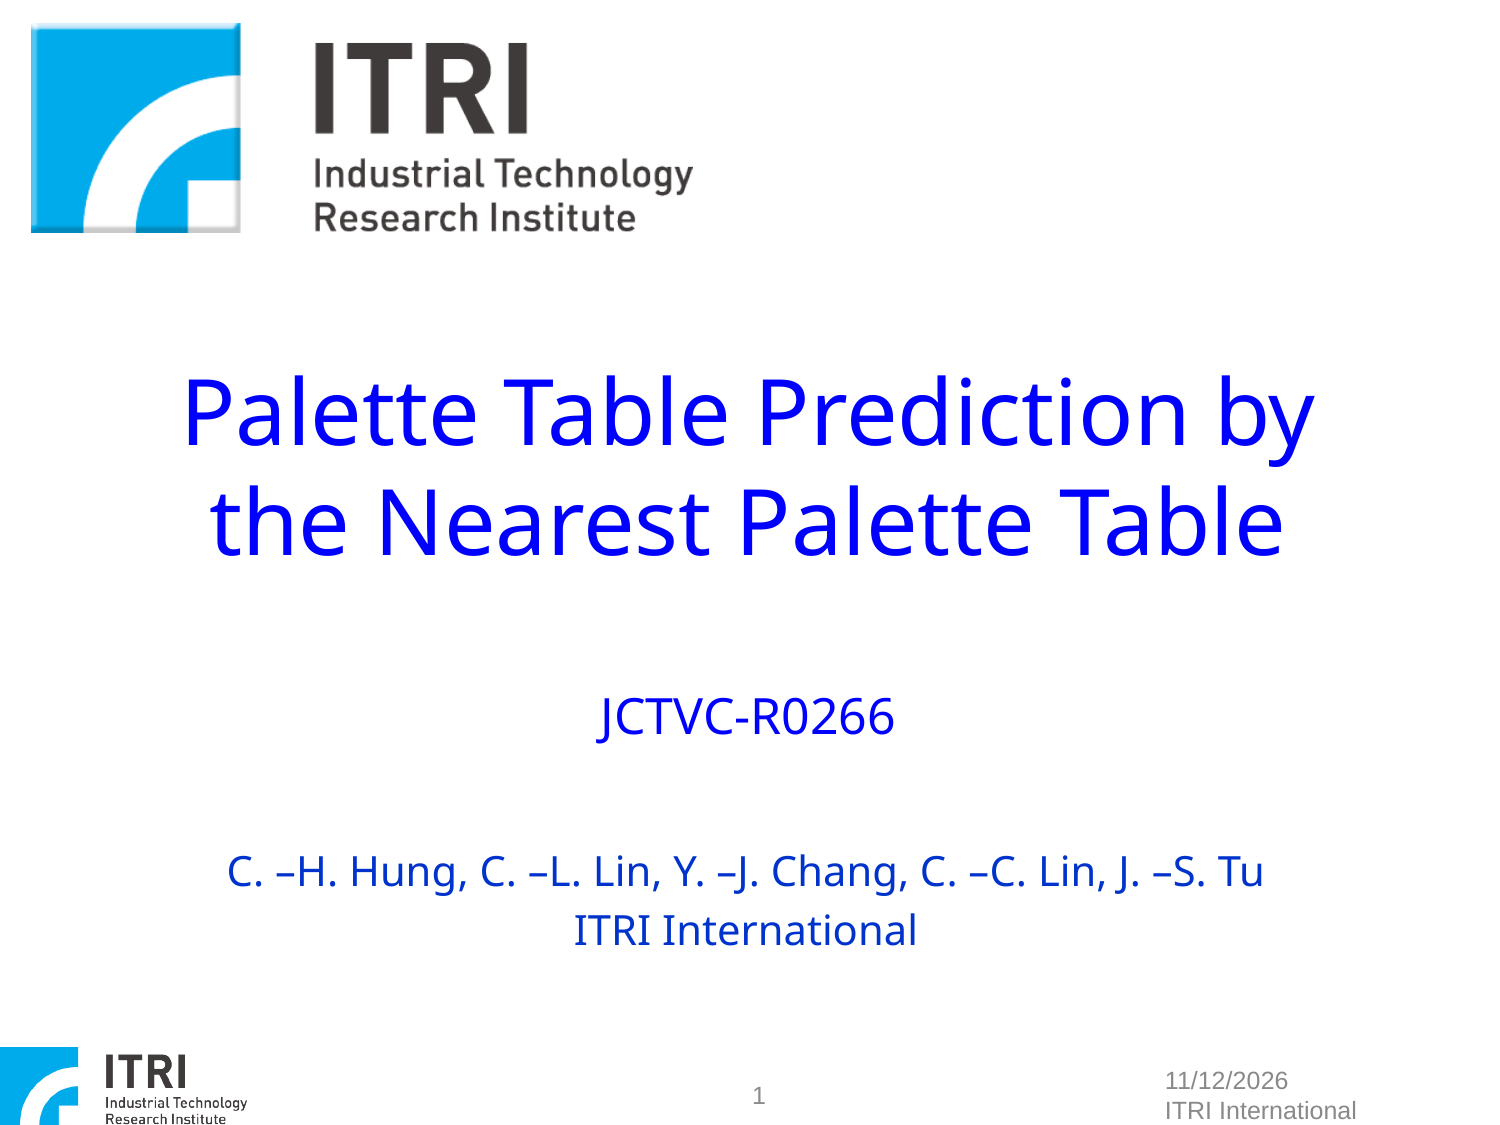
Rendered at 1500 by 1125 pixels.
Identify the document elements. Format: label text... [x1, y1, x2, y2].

picture [84, 23, 693, 233]
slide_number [1149, 1065, 1500, 1125]
subtitle C. –H. Hung, C. –L. Lin, Y. –J. Chang, C. –C. Lin, J. –S. Tu ITRI International [24, 837, 1468, 963]
picture [21, 1047, 247, 1125]
slide_number 1 [691, 1065, 781, 1125]
title Palette Table Prediction by the Nearest Palette Table JCTVC-R0266 [24, 248, 1473, 851]
picture [31, 23, 237, 225]
